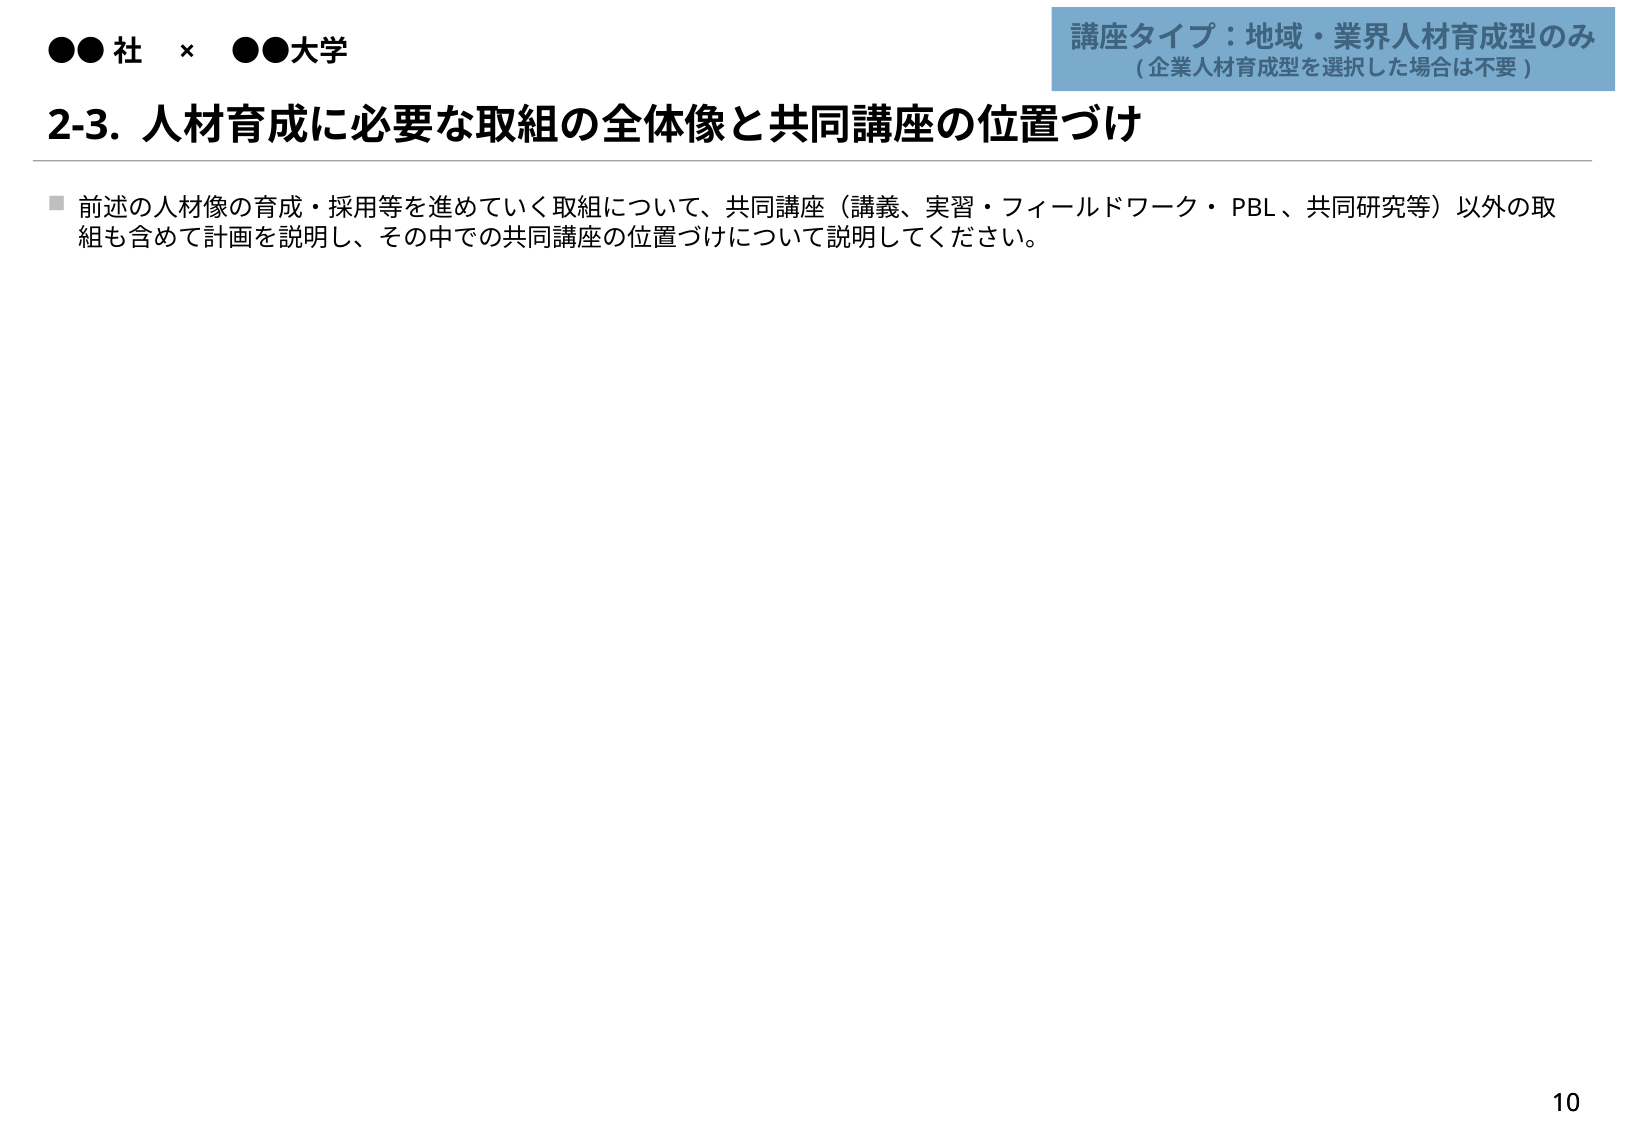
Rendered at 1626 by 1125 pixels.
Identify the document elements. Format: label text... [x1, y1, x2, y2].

text_box 講座タイプ：地域・業界人材育成型のみ (企業人材育成型を選択した場合は不要) [1050, 5, 1617, 93]
title ●●社 × ●●大学 [32, 25, 1050, 85]
list 2-3. 人材育成に必要な取組の全体像と共同講座の位置づけ [32, 89, 1593, 155]
list 前述の人材像の育成・採用等を進めていく取組について、共同講座（講義、実習・フィールドワーク・PBL、共同研究等）以外の取組も含めて計画を説明し、その中での共同講座の位置づけについて説明してください。 [32, 184, 1593, 837]
